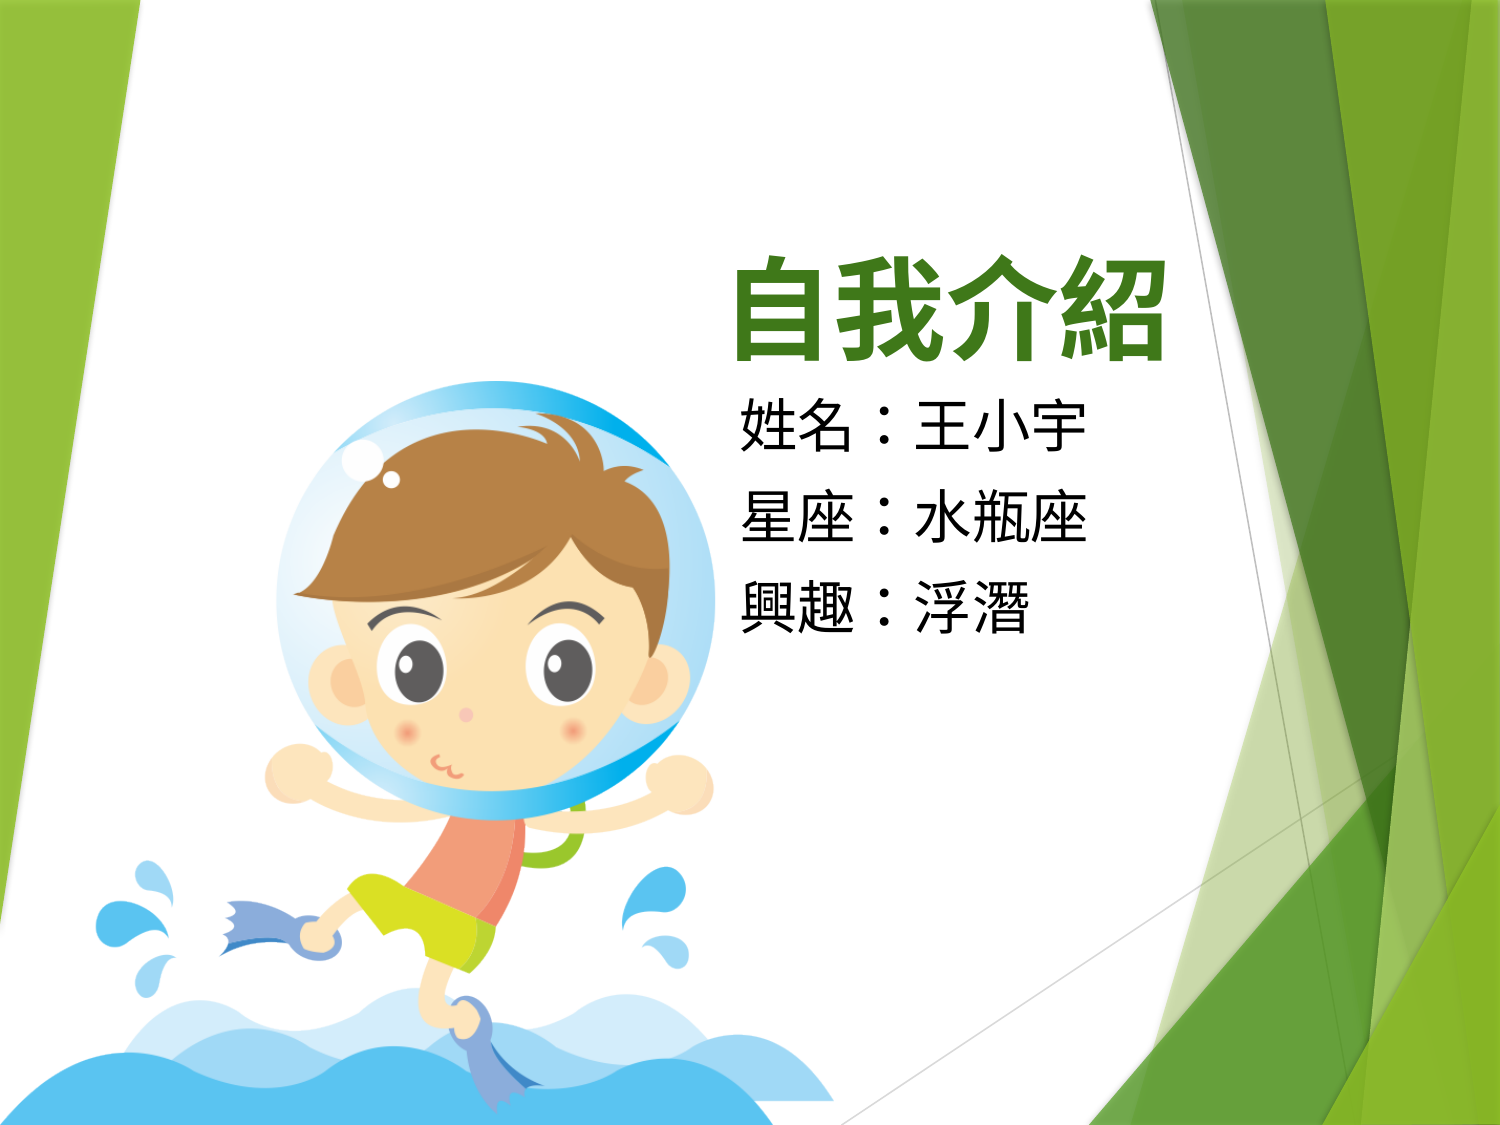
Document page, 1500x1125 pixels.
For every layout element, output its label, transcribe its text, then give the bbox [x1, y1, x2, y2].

title 自我介紹 [680, 224, 1187, 382]
subtitle 姓名：王小宇 星座：水瓶座 興趣：浮潛 [834, 381, 1144, 666]
picture [0, 381, 834, 1125]
